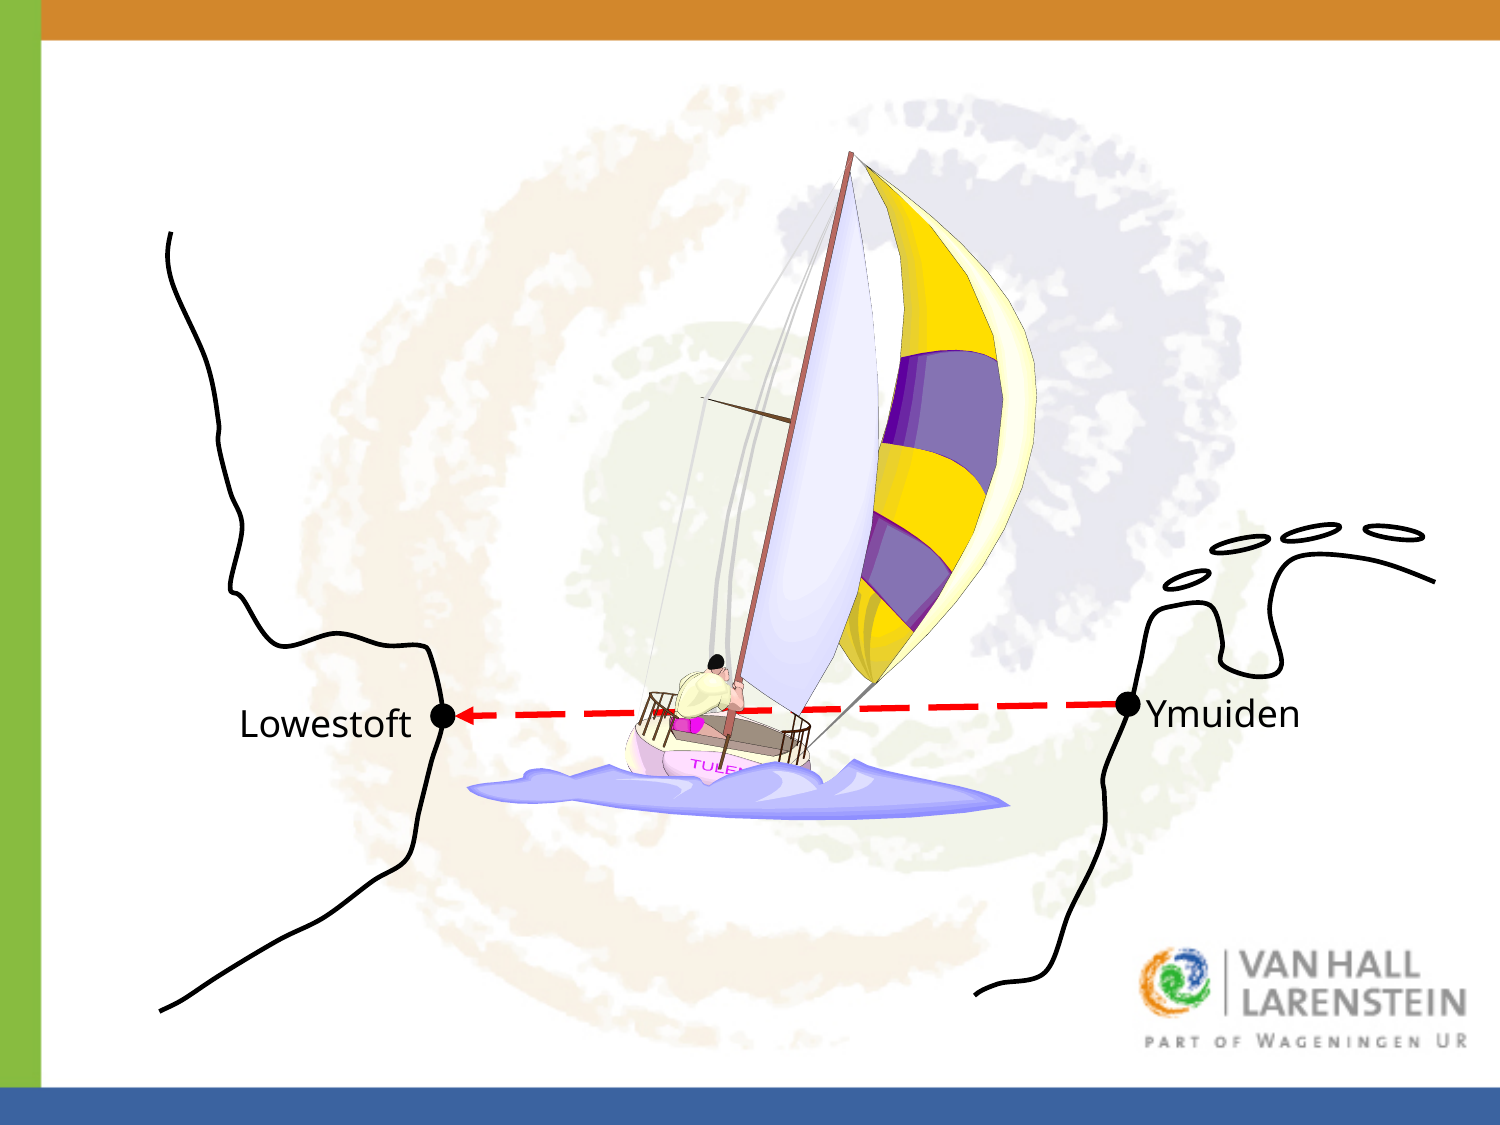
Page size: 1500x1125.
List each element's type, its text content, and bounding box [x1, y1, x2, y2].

text_box [430, 704, 455, 728]
text_box [455, 712, 461, 720]
text_box [1364, 525, 1424, 541]
text_box Ymuiden [1131, 683, 1317, 743]
text_box [1116, 692, 1140, 717]
text_box [159, 231, 442, 1012]
text_box [1282, 524, 1340, 542]
text_box [974, 716, 1256, 996]
text_box [1164, 570, 1210, 590]
text_box [1211, 536, 1270, 554]
picture [0, 0, 1500, 1125]
text_box Lowestoft [224, 692, 427, 753]
text_box [1135, 554, 1436, 689]
